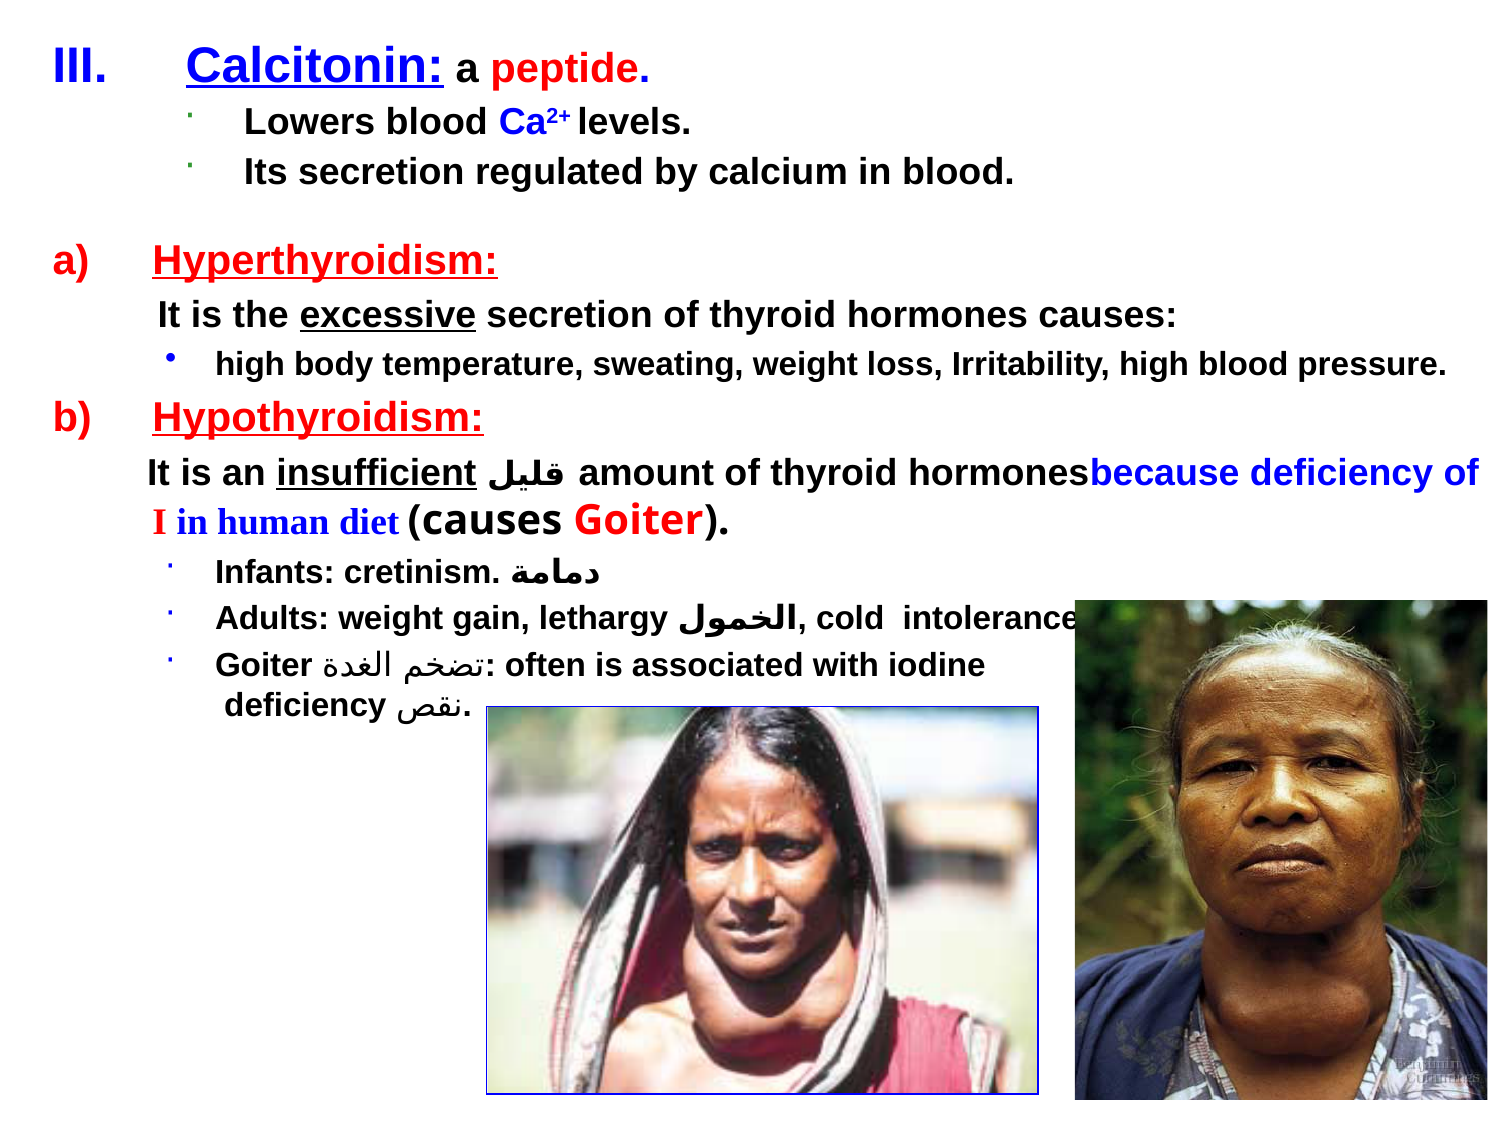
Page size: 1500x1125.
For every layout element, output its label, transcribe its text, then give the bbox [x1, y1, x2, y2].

picture [487, 707, 1038, 1094]
picture [1074, 599, 1488, 1101]
list Hyperthyroidism: It is the excessive secretion of thyroid hormones causes: high body temperature, sweating, weight loss, Irritability, high blood pressure. Hypothyroidism: It is an insufficient قليل amount of thyroid hormonesbecause deficiency of I in human diet (causes Goiter). Infants: cretinism. دمامة Adults: weight gain, lethargy الخمول, cold intolerance. Goiter تضخم الغدة: often is associated with iodine deficiency نقص. [37, 224, 1500, 878]
text_box Calcitonin: a peptide. Lowers blood Ca2+ levels. Its secretion regulated by calcium in blood. [37, 24, 1450, 200]
